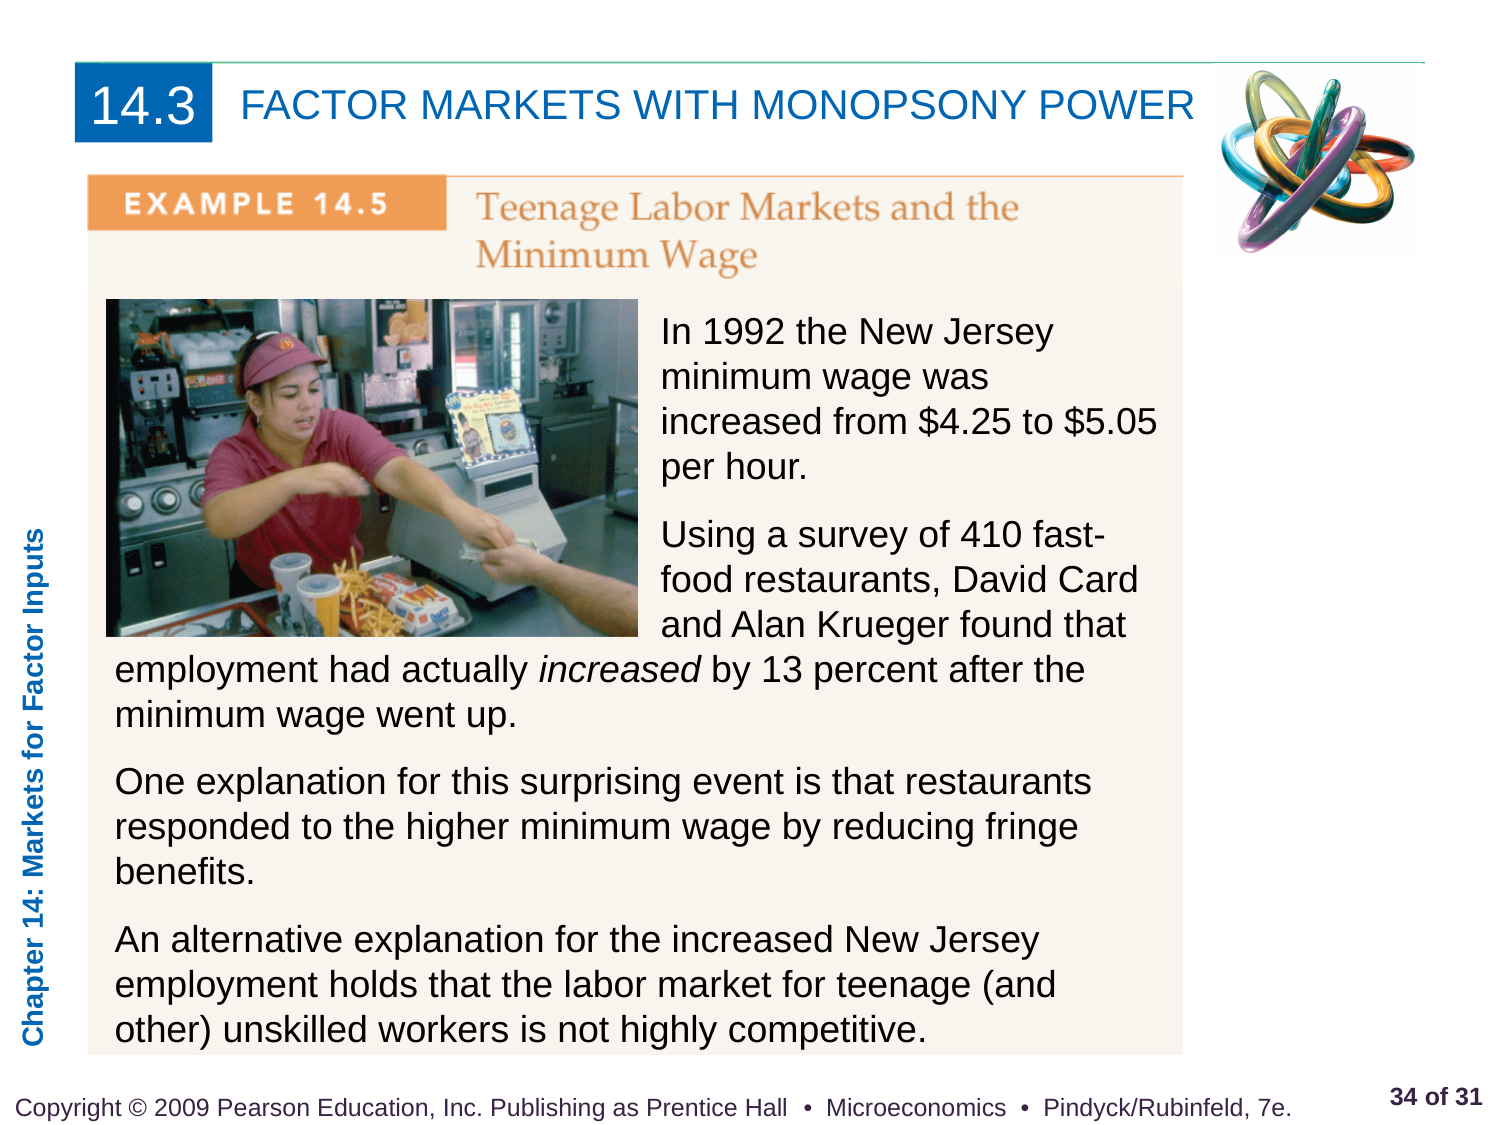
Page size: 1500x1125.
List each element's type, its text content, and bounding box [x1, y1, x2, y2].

text_box [87, 293, 1183, 1055]
text_box In 1992 the New Jersey minimum wage was increased from $4.25 to $5.05 per hour. Using a survey of 410 fast-food restaurants, David Card and Alan Krueger found that [638, 299, 1175, 698]
picture [1212, 63, 1422, 263]
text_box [1420, 62, 1426, 69]
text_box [74, 62, 1213, 143]
picture [104, 299, 638, 638]
text_box employment had actually increased by 13 percent after the minimum wage went up. One explanation for this surprising event is that restaurants responded to the higher minimum wage by reducing fringe benefits. An alternative explanation for the increased New Jersey employment holds that the labor market for teenage (and other) unskilled workers is not highly competitive. [99, 637, 1163, 1115]
picture [87, 174, 1185, 285]
